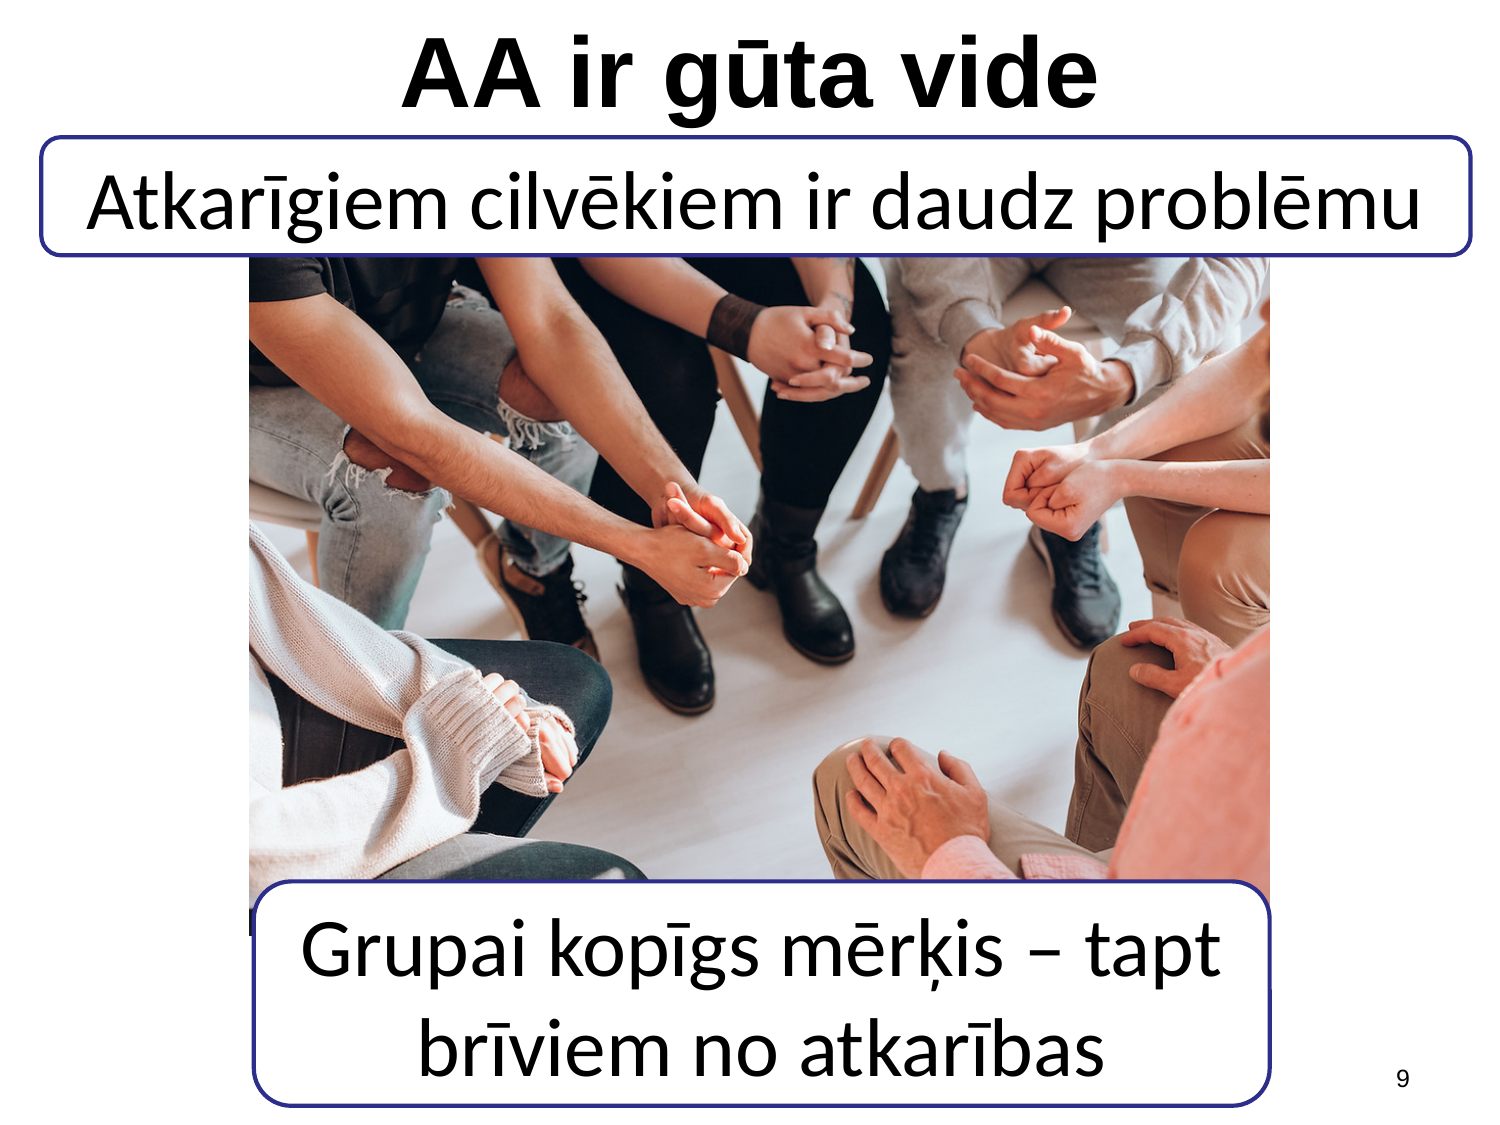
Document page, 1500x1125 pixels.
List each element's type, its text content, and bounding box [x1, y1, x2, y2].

text_box AA ir gūta vide [0, 0, 1500, 135]
text_box 9 [1258, 1024, 1425, 1100]
picture [249, 255, 1270, 936]
text_box Grupai kopīgs mērķis – tapt brīviem no atkarības [251, 942, 1272, 1108]
text_box Atkarīgiem cilvēkiem ir daudz problēmu [39, 135, 1473, 258]
